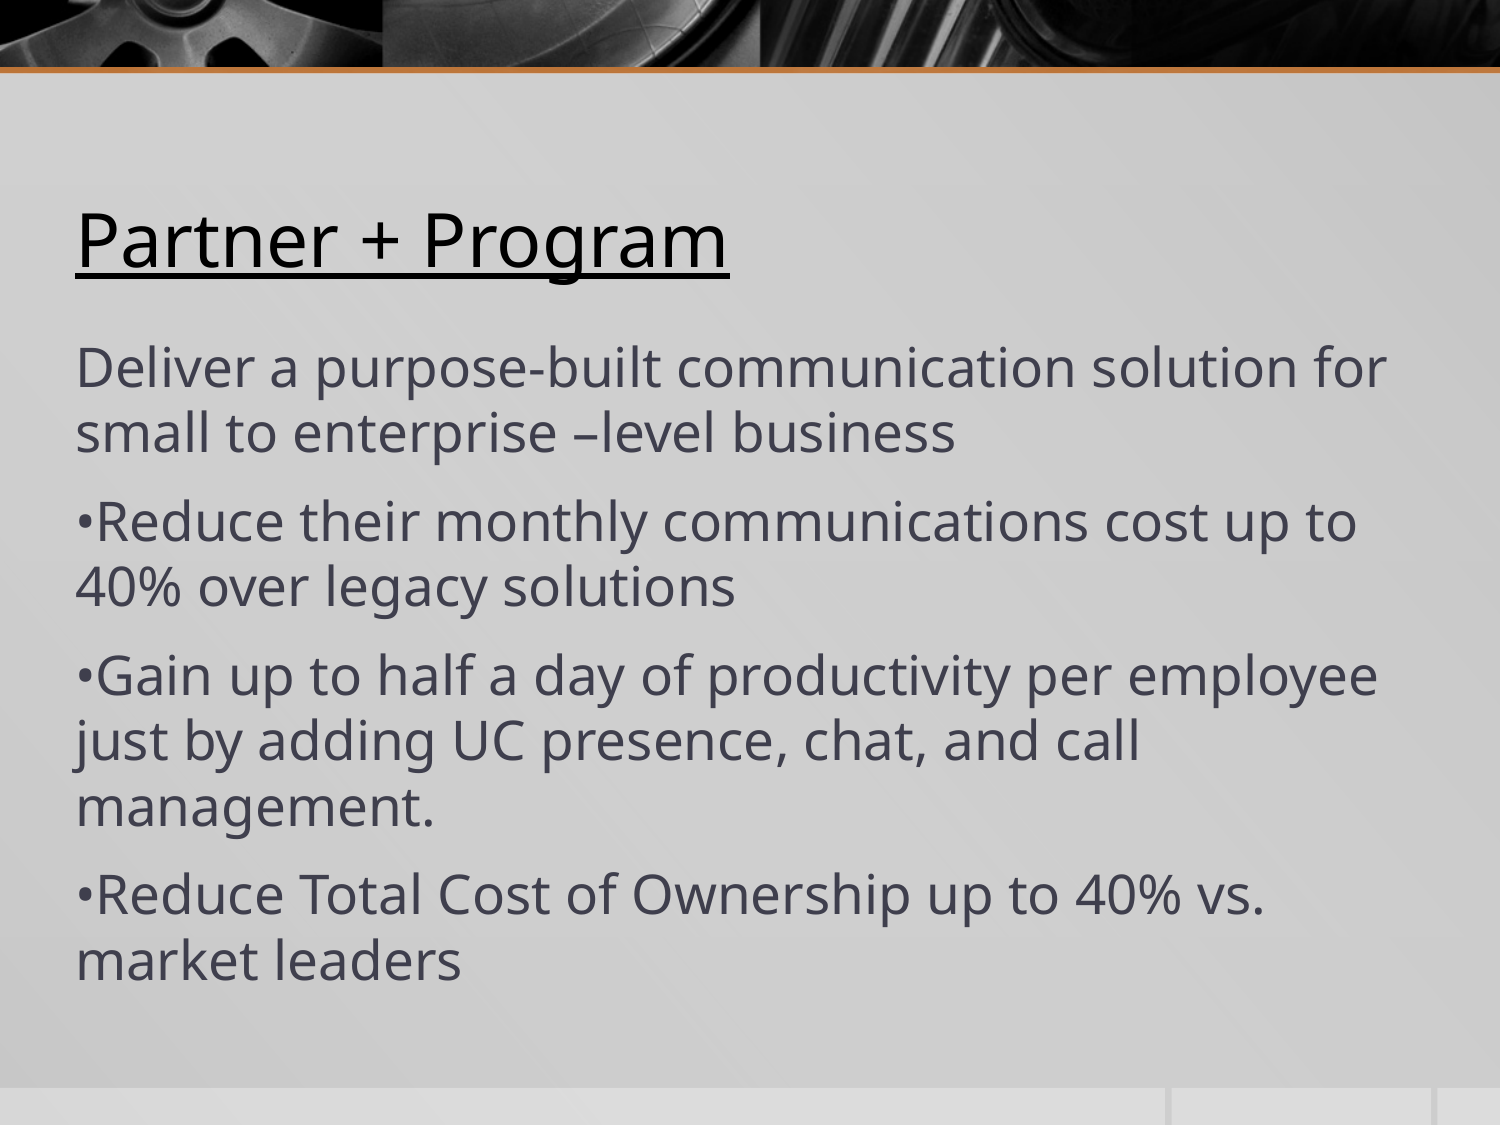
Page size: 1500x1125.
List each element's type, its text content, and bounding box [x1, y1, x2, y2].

title Partner + Program [75, 162, 1425, 313]
picture [0, 0, 1500, 67]
list Deliver a purpose-built communication solution for small to enterprise –level business •Reduce their monthly communications cost up to 40% over legacy solutions •Gain up to half a day of productivity per employee just by adding UC presence, chat, and call management. •Reduce Total Cost of Ownership up to 40% vs. market leaders [75, 324, 1425, 1005]
